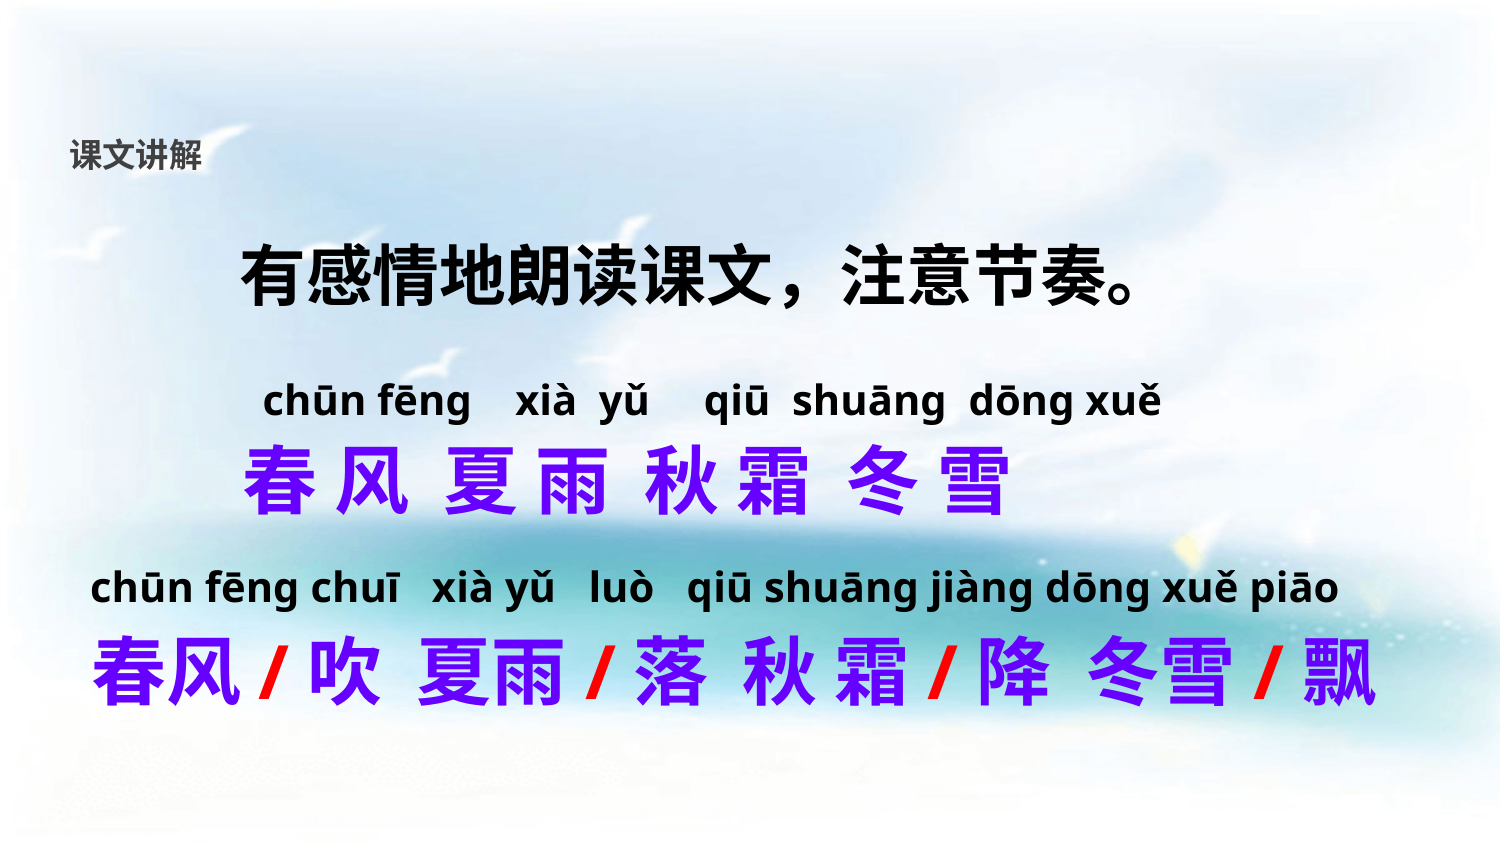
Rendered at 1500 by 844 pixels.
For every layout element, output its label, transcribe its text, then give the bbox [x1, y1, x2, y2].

text_box 春风/吹 夏雨/落 秋 霜/降 冬雪/飘 [76, 619, 1500, 722]
text_box 课文讲解 [54, 126, 218, 182]
text_box chūn fēnɡ xià yǔ qiū shuānɡ dōnɡ xuě [248, 366, 1232, 432]
picture [0, 0, 1500, 844]
text_box 有感情地朗读课文，注意节奏。 [224, 226, 1189, 321]
text_box 春 风 夏 雨 秋 霜 冬 雪 [227, 426, 1392, 532]
text_box chūn fēnɡ chuī xià yǔ luò qiū shuānɡ jiànɡ dōnɡ xuě piāo [75, 553, 1500, 619]
